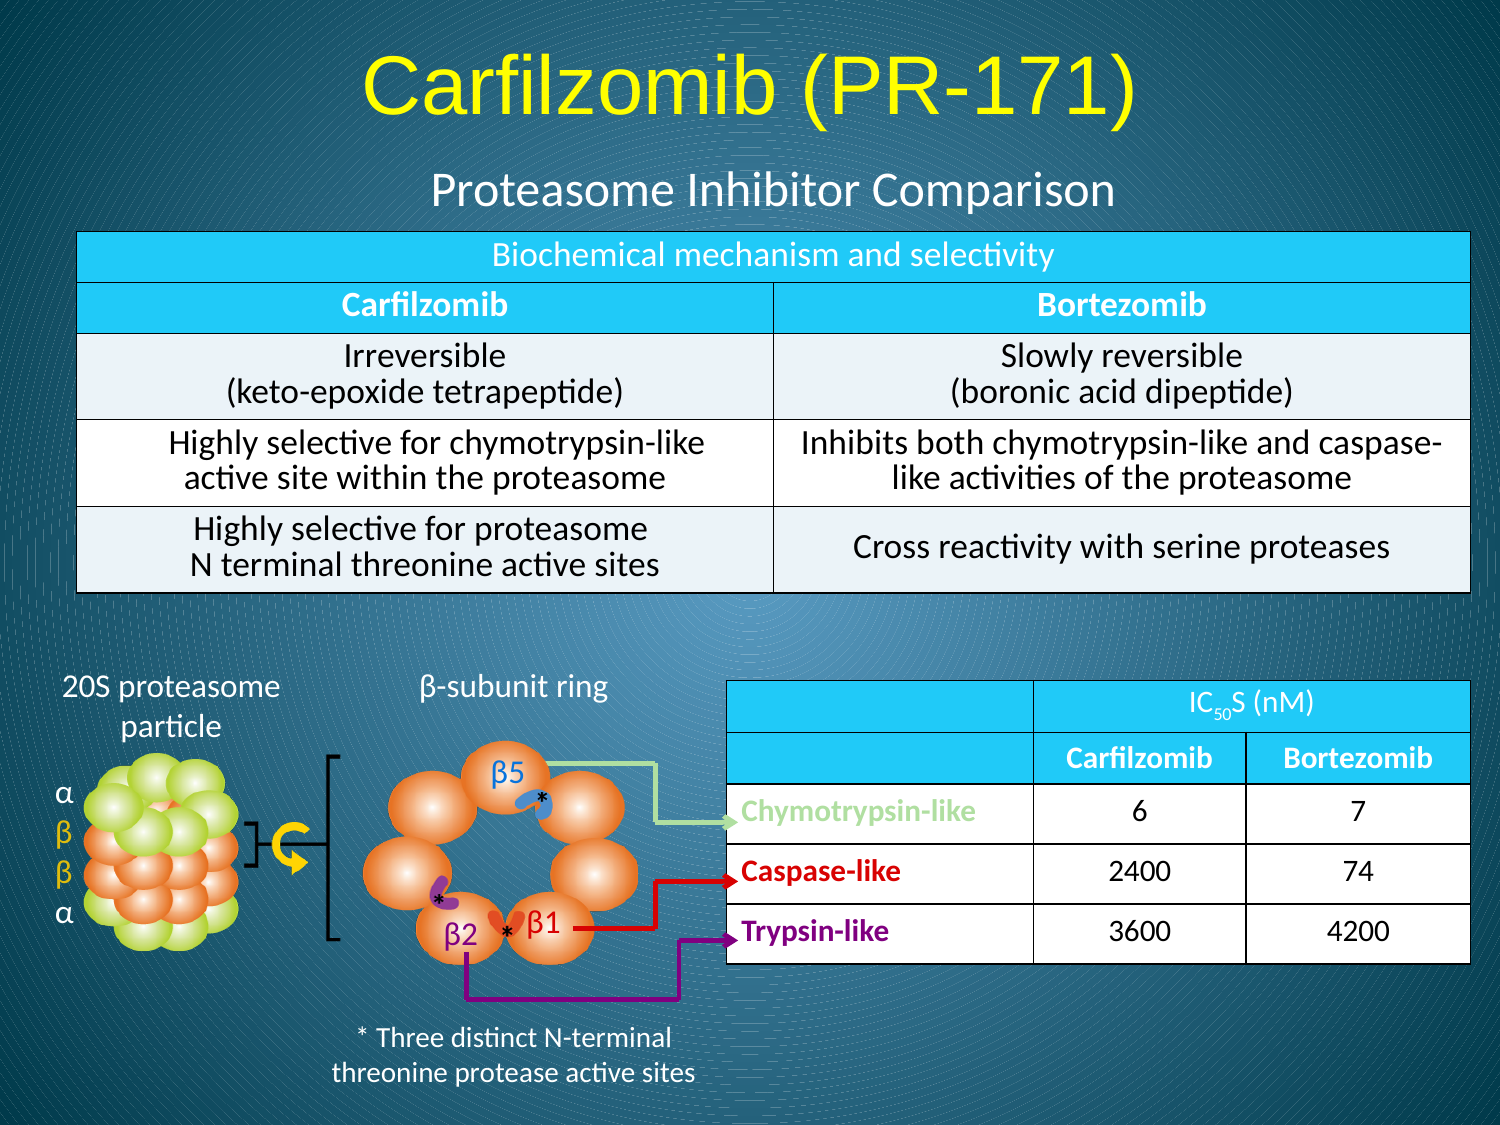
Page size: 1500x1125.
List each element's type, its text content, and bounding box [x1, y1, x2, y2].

table_header [727, 681, 1033, 732]
table_cell 2400 [1034, 845, 1245, 903]
table_cell 3600 [1034, 905, 1245, 963]
table_cell Carfilzomib [77, 283, 773, 333]
table_cell Irreversible (keto-epoxide tetrapeptide) [77, 334, 773, 419]
table_header Biochemical mechanism and selectivity [77, 232, 1470, 282]
table_cell 4200 [1247, 905, 1470, 963]
table_header IC50S (nM) [1034, 681, 1470, 732]
table_cell Bortezomib [1247, 733, 1470, 783]
table_cell 74 [1247, 845, 1470, 903]
table_cell Bortezomib [774, 283, 1470, 333]
title Carfilzomib (PR-171) [75, 0, 1425, 175]
text_box β-subunit ring [371, 656, 656, 712]
table_cell Cross reactivity with serine proteases [774, 507, 1470, 592]
table_cell Inhibits both chymotrypsin-like and caspase-like activities of the proteasome [774, 420, 1470, 506]
text_box α β β α [40, 763, 78, 938]
table_cell [727, 733, 1033, 783]
table_cell Chymotrypsin-like [727, 785, 1033, 843]
text_box 20S proteasome particle [17, 656, 325, 752]
table_cell 7 [1247, 785, 1470, 843]
text_box * Three distinct N-terminal threonine protease active sites [301, 1011, 727, 1096]
table_cell Highly selective for proteasome N terminal threonine active sites [77, 507, 773, 592]
table_cell Caspase-like [727, 845, 1033, 903]
table_cell Highly selective for chymotrypsin-like active site within the proteasome [77, 420, 773, 506]
table_cell Slowly reversible (boronic acid dipeptide) [774, 334, 1470, 419]
picture [83, 739, 638, 965]
text_box Proteasome Inhibitor Comparison [182, 148, 1365, 224]
table_cell Carfilzomib [1034, 733, 1245, 783]
table_cell Trypsin-like [727, 905, 1033, 963]
table_cell 6 [1034, 785, 1245, 843]
